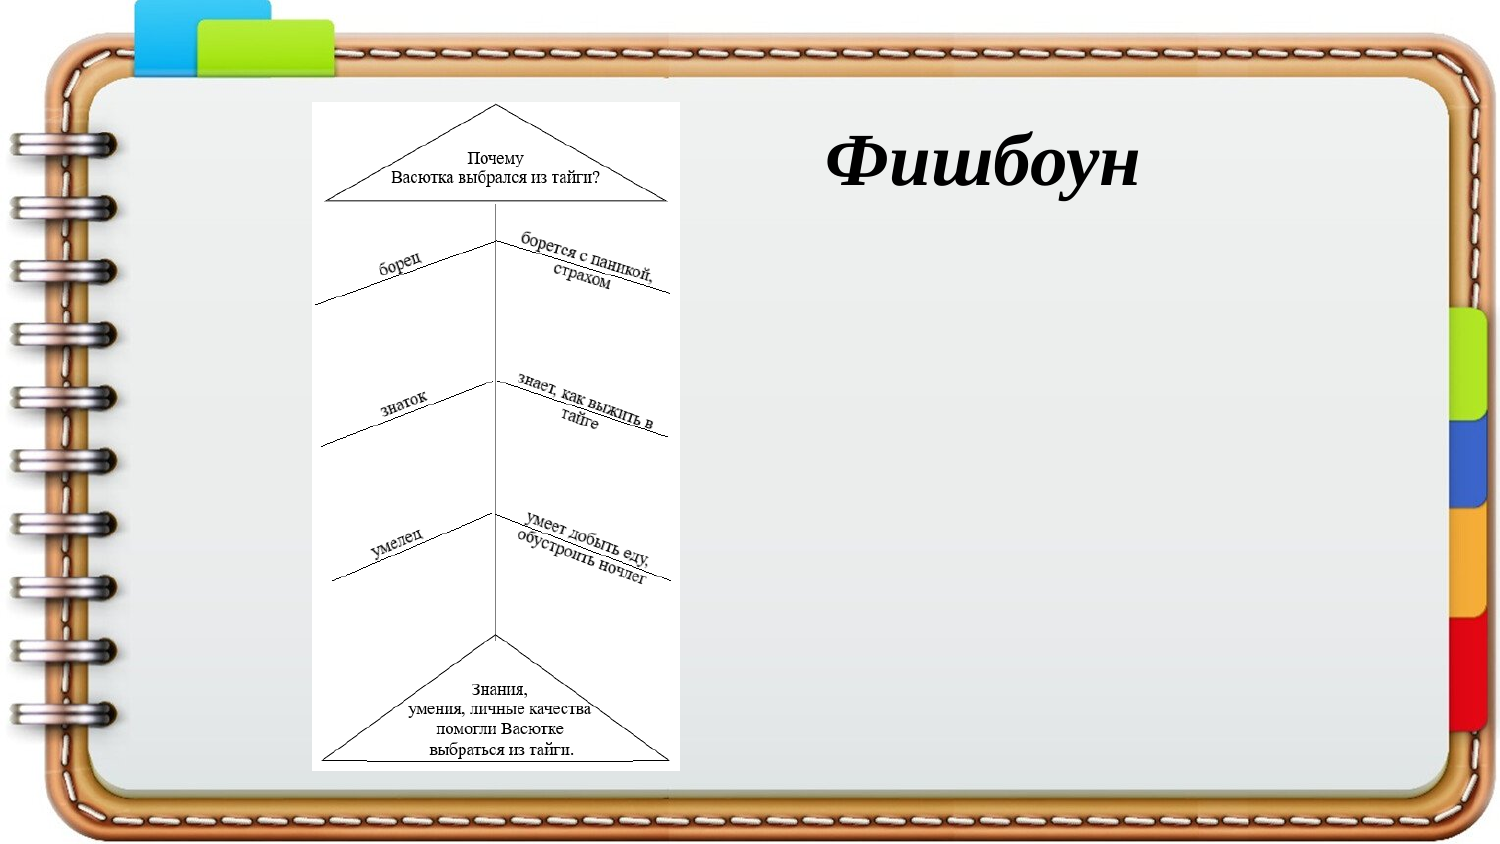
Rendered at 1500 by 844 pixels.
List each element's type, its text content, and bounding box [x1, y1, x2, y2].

text_box Фишбоун [810, 102, 1156, 208]
picture [0, 0, 1500, 844]
